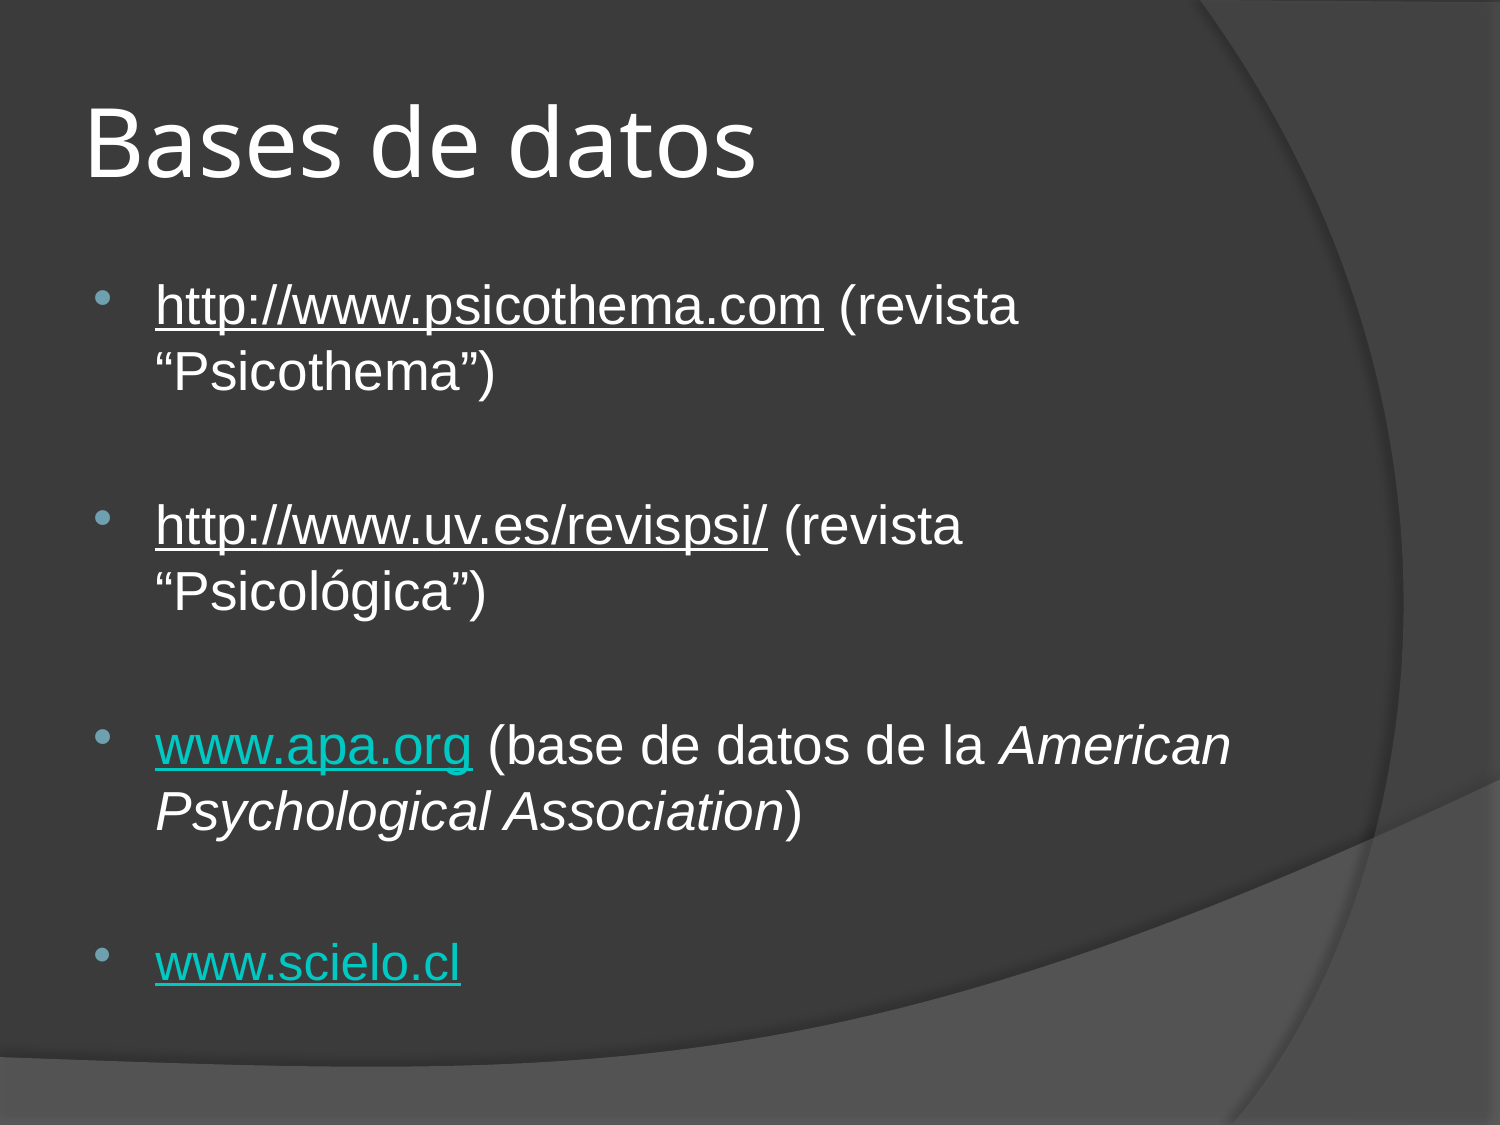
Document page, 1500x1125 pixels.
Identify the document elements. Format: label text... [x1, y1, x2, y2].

list http://www.psicothema.com (revista “Psicothema”) http://www.uv.es/revispsi/ (revista “Psicológica”) www.apa.org (base de datos de la American Psychological Association) www.scielo.cl [75, 262, 1300, 1005]
title Bases de datos [75, 45, 1300, 233]
